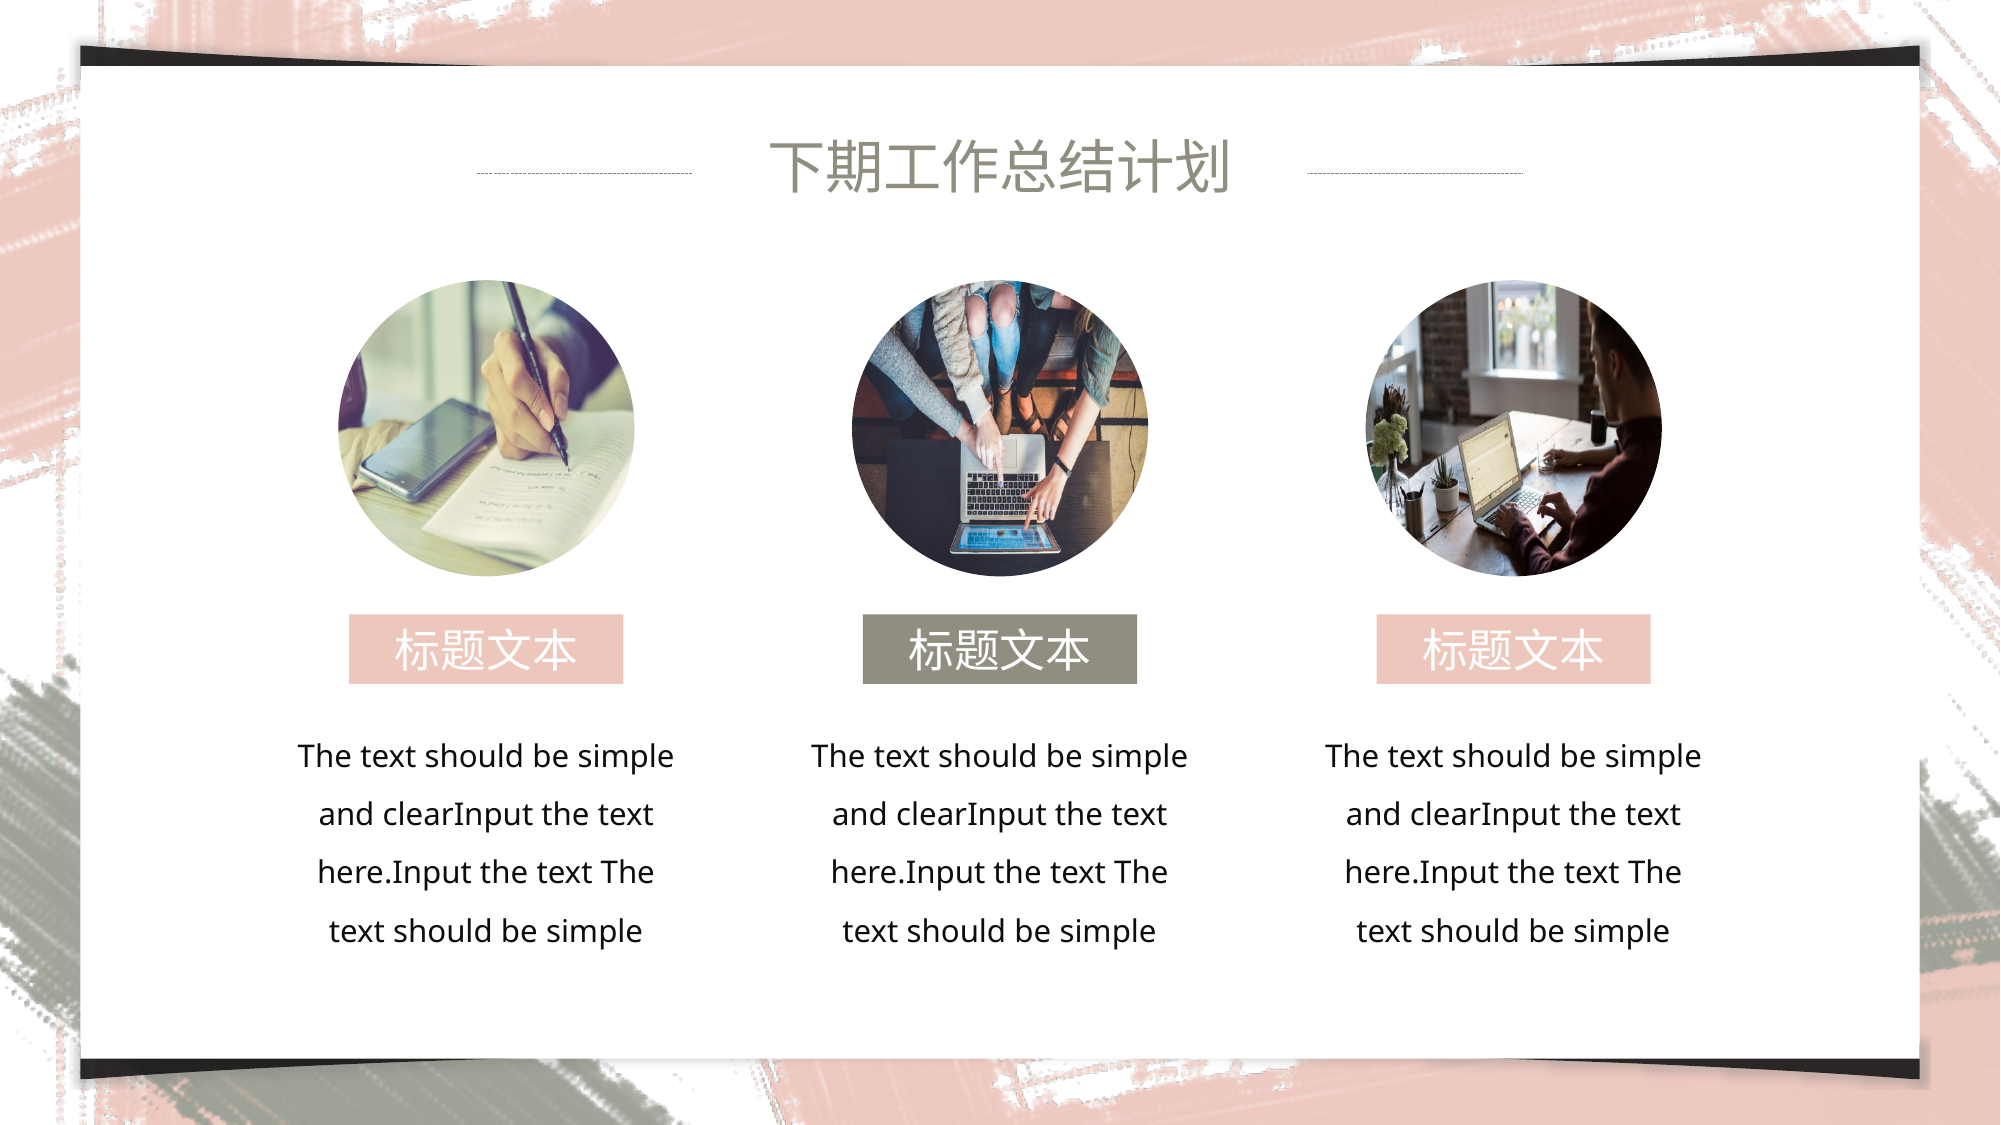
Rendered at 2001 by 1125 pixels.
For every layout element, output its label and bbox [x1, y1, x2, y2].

picture [0, 0, 2000, 1125]
text_box [80, 45, 1920, 1080]
